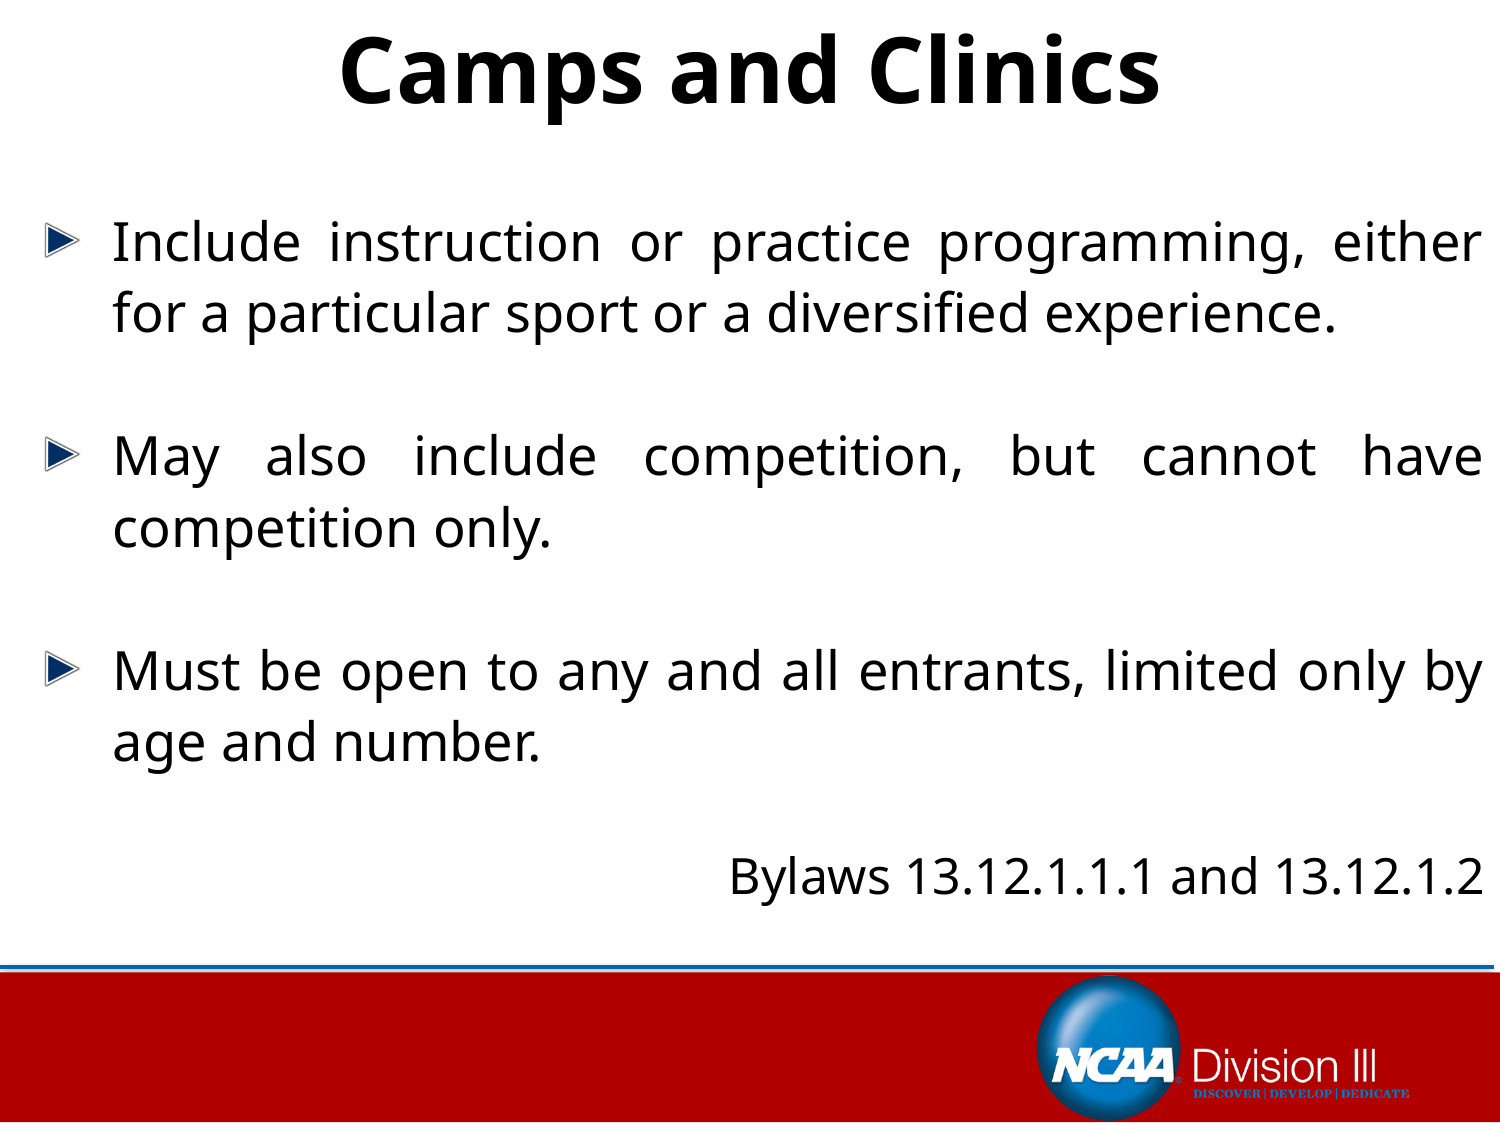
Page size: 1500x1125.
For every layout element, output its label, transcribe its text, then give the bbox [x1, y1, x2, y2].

picture [37, 644, 86, 693]
title Camps and Clinics [75, 0, 1425, 135]
picture [37, 216, 86, 264]
picture [37, 430, 86, 478]
picture [1021, 976, 1423, 1125]
list Include instruction or practice programming, either for a particular sport or a diversified experience. May also include competition, but cannot have competition only. Must be open to any and all entrants, limited only by age and number. Bylaws 13.12.1.1.1 and 13.12.1.2 [22, 193, 1500, 976]
